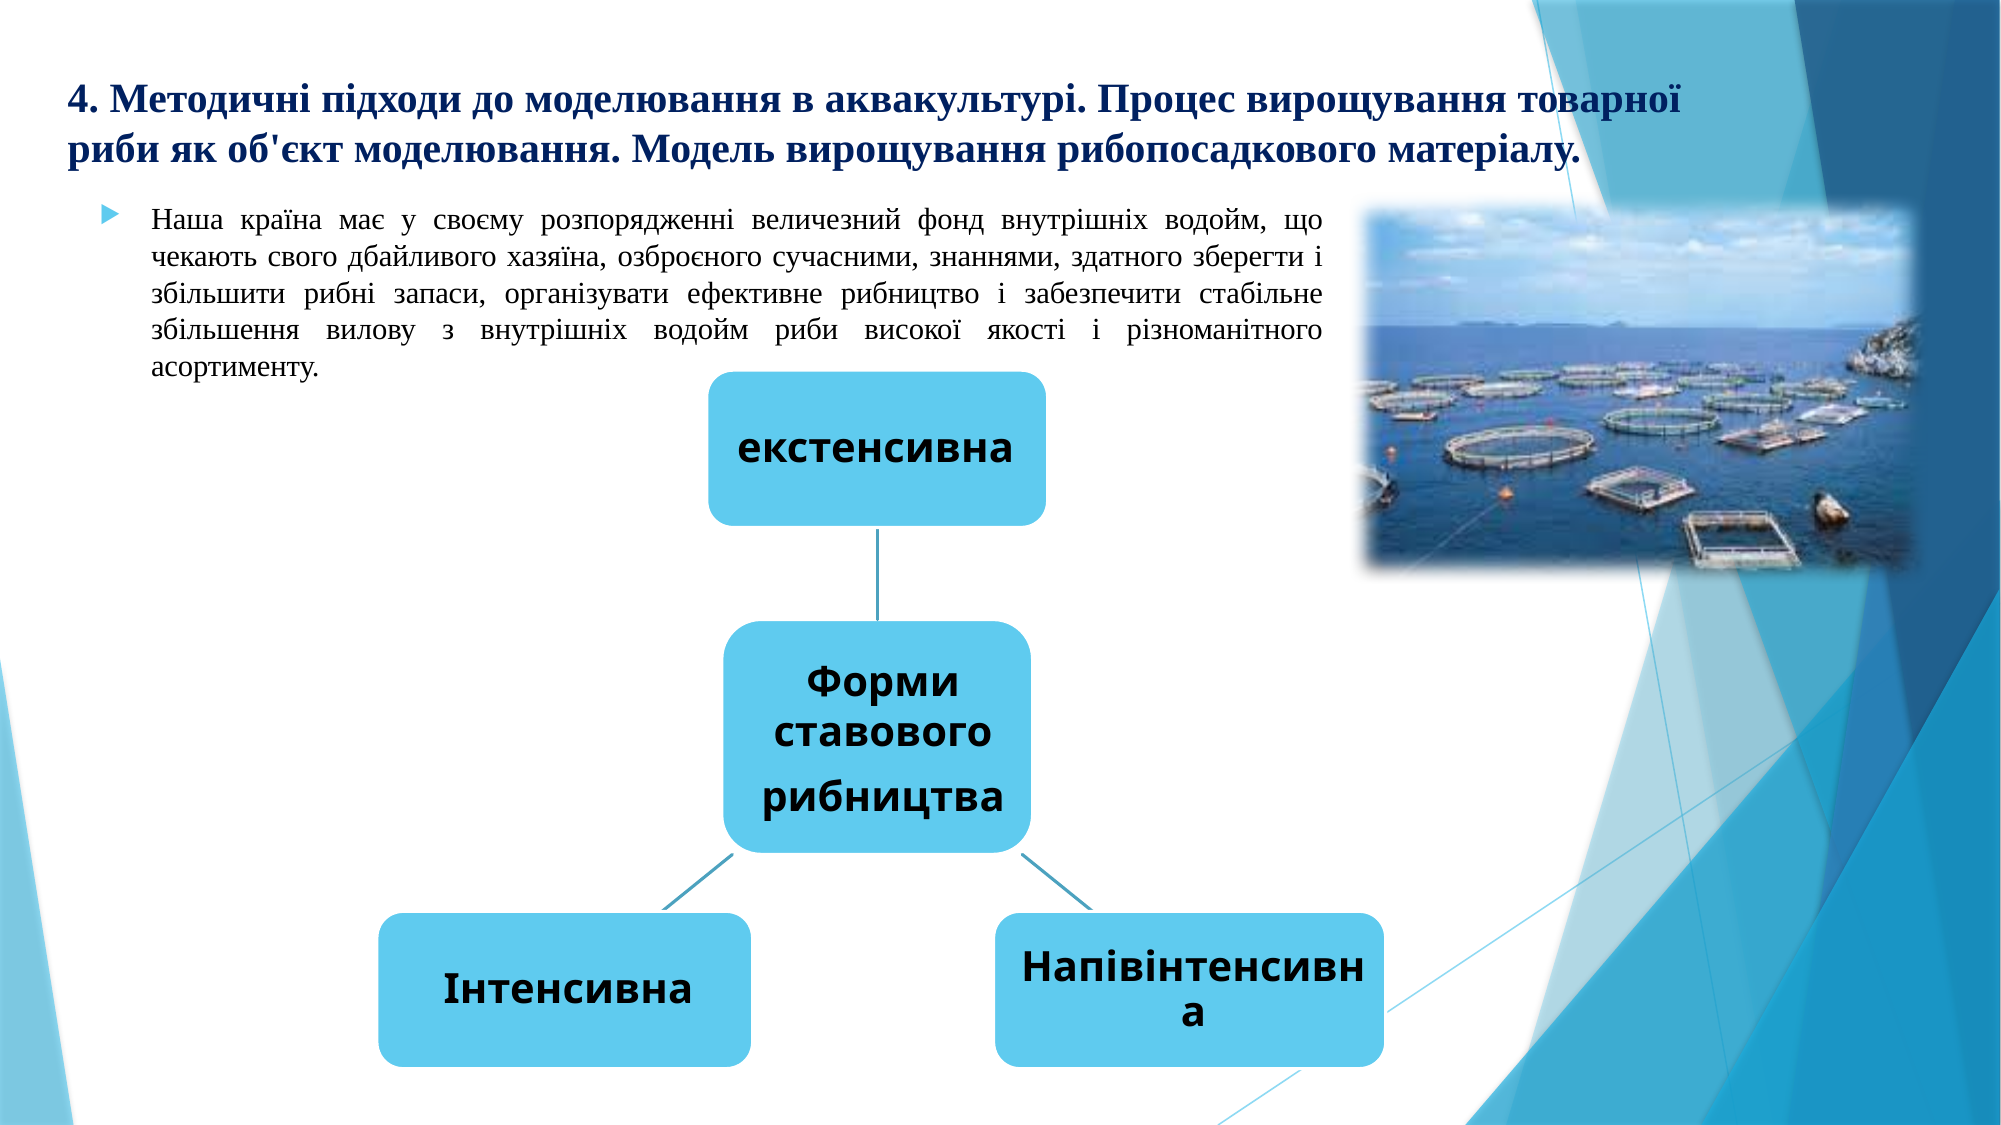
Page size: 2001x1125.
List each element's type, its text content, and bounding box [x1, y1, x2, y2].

picture [1348, 191, 1929, 585]
title 4. Методичні підходи до моделювання в аквакультурі. Процес вирощування товарної риби як об'єкт моделювання. Модель вирощування рибопосадкового матеріалу. [52, 63, 1710, 281]
list Наша країна має у своєму розпорядженні величезний фонд внутрішніх водойм, що чекають свого дбайливого хазяїна, озброєного сучасними, знаннями, здатного зберегти і збільшити рибні запаси, організувати ефективне рибництво і забезпечити стабільне збільшення вилову з внутрішніх водойм риби високої якості і різноманітного асортименту. [84, 191, 1338, 392]
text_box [268, 327, 1495, 1112]
